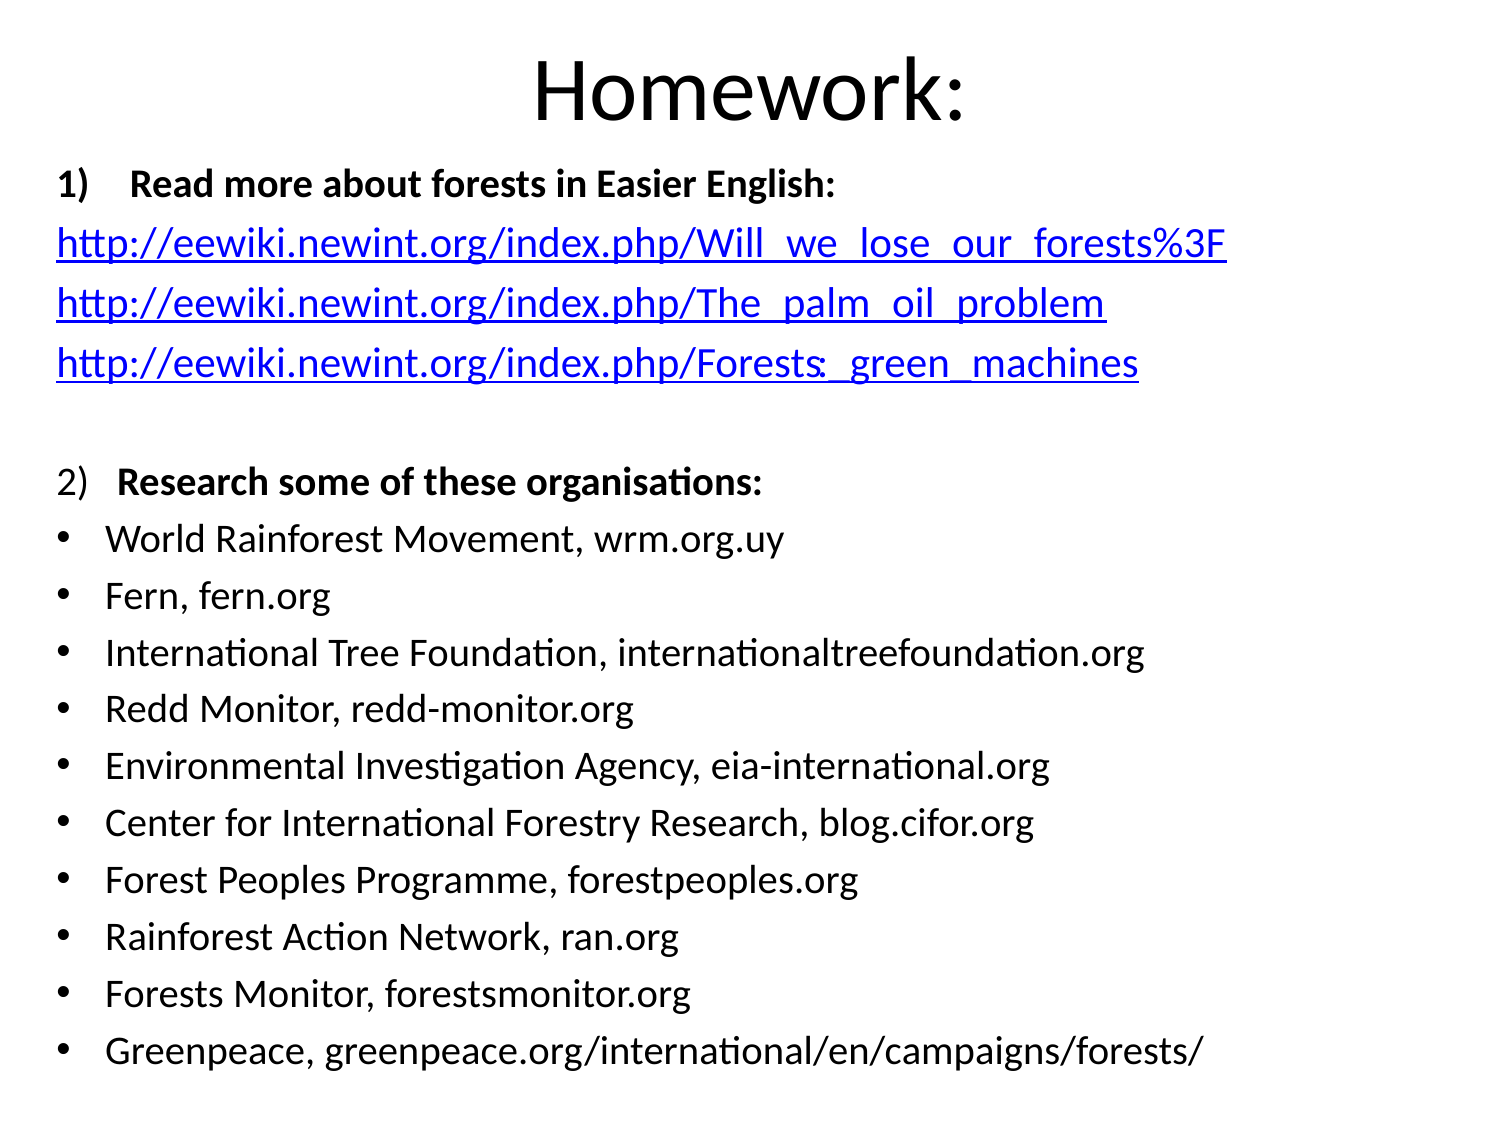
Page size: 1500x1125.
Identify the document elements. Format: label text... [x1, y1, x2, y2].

list Read more about forests in Easier English: http://eewiki.newint.org/index.php/Will_we_lose_our_forests%3F http://eewiki.newint.org/index.php/The_palm_oil_problem http://eewiki.newint.org/index.php/Forests:_green_machines 2) Research some of these organisations: World Rainforest Movement, wrm.org.uy Fern, fern.org International Tree Foundation, internationaltreefoundation.org Redd Monitor, redd-monitor.org Environmental Investigation Agency, eia-international.org Center for International Forestry Research, blog.cifor.org Forest Peoples Programme, forestpeoples.org Rainforest Action Network, ran.org Forests Monitor, forestsmonitor.org Greenpeace, greenpeace.org/international/en/campaigns/forests/ [41, 149, 1483, 1094]
title Homework: [75, 19, 1425, 149]
